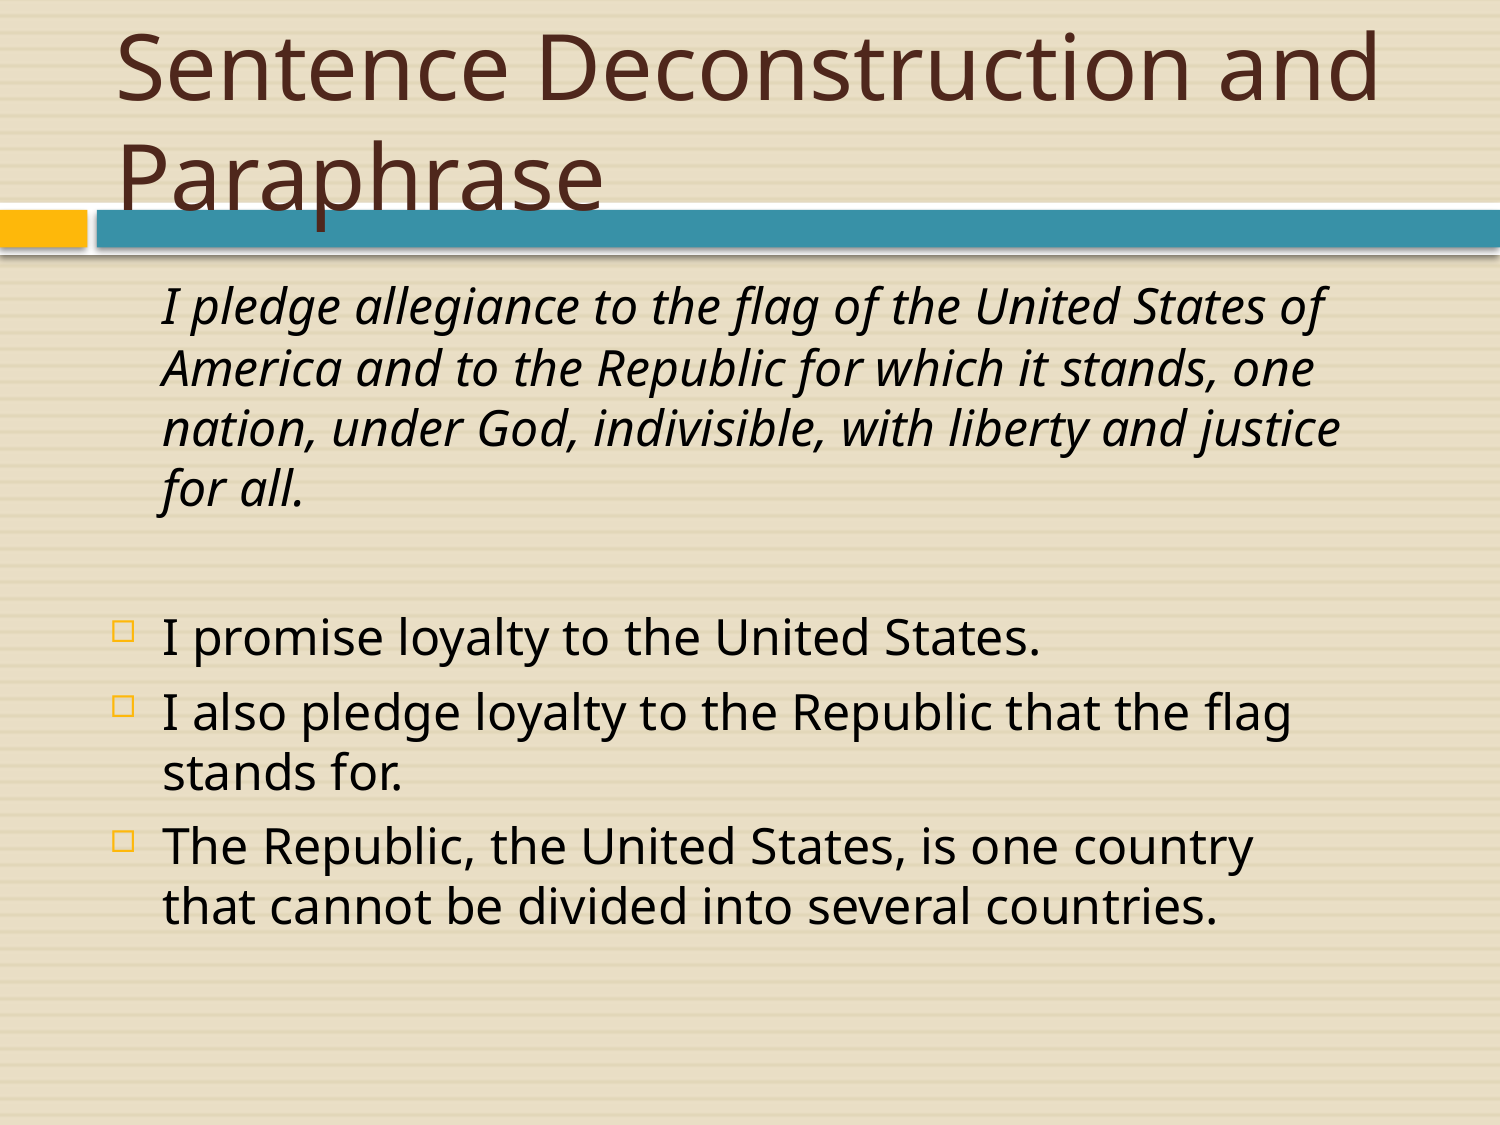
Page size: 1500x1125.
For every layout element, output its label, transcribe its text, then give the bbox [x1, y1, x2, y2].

title Sentence Deconstruction and Paraphrase [100, 37, 1439, 201]
list I pledge allegiance to the flag of the United States of America and to the Republic for which it stands, one nation, under God, indivisible, with liberty and justice for all. I promise loyalty to the United States. I also pledge loyalty to the Republic that the flag stands for. The Republic, the United States, is one country that cannot be divided into several countries. [94, 256, 1367, 1063]
